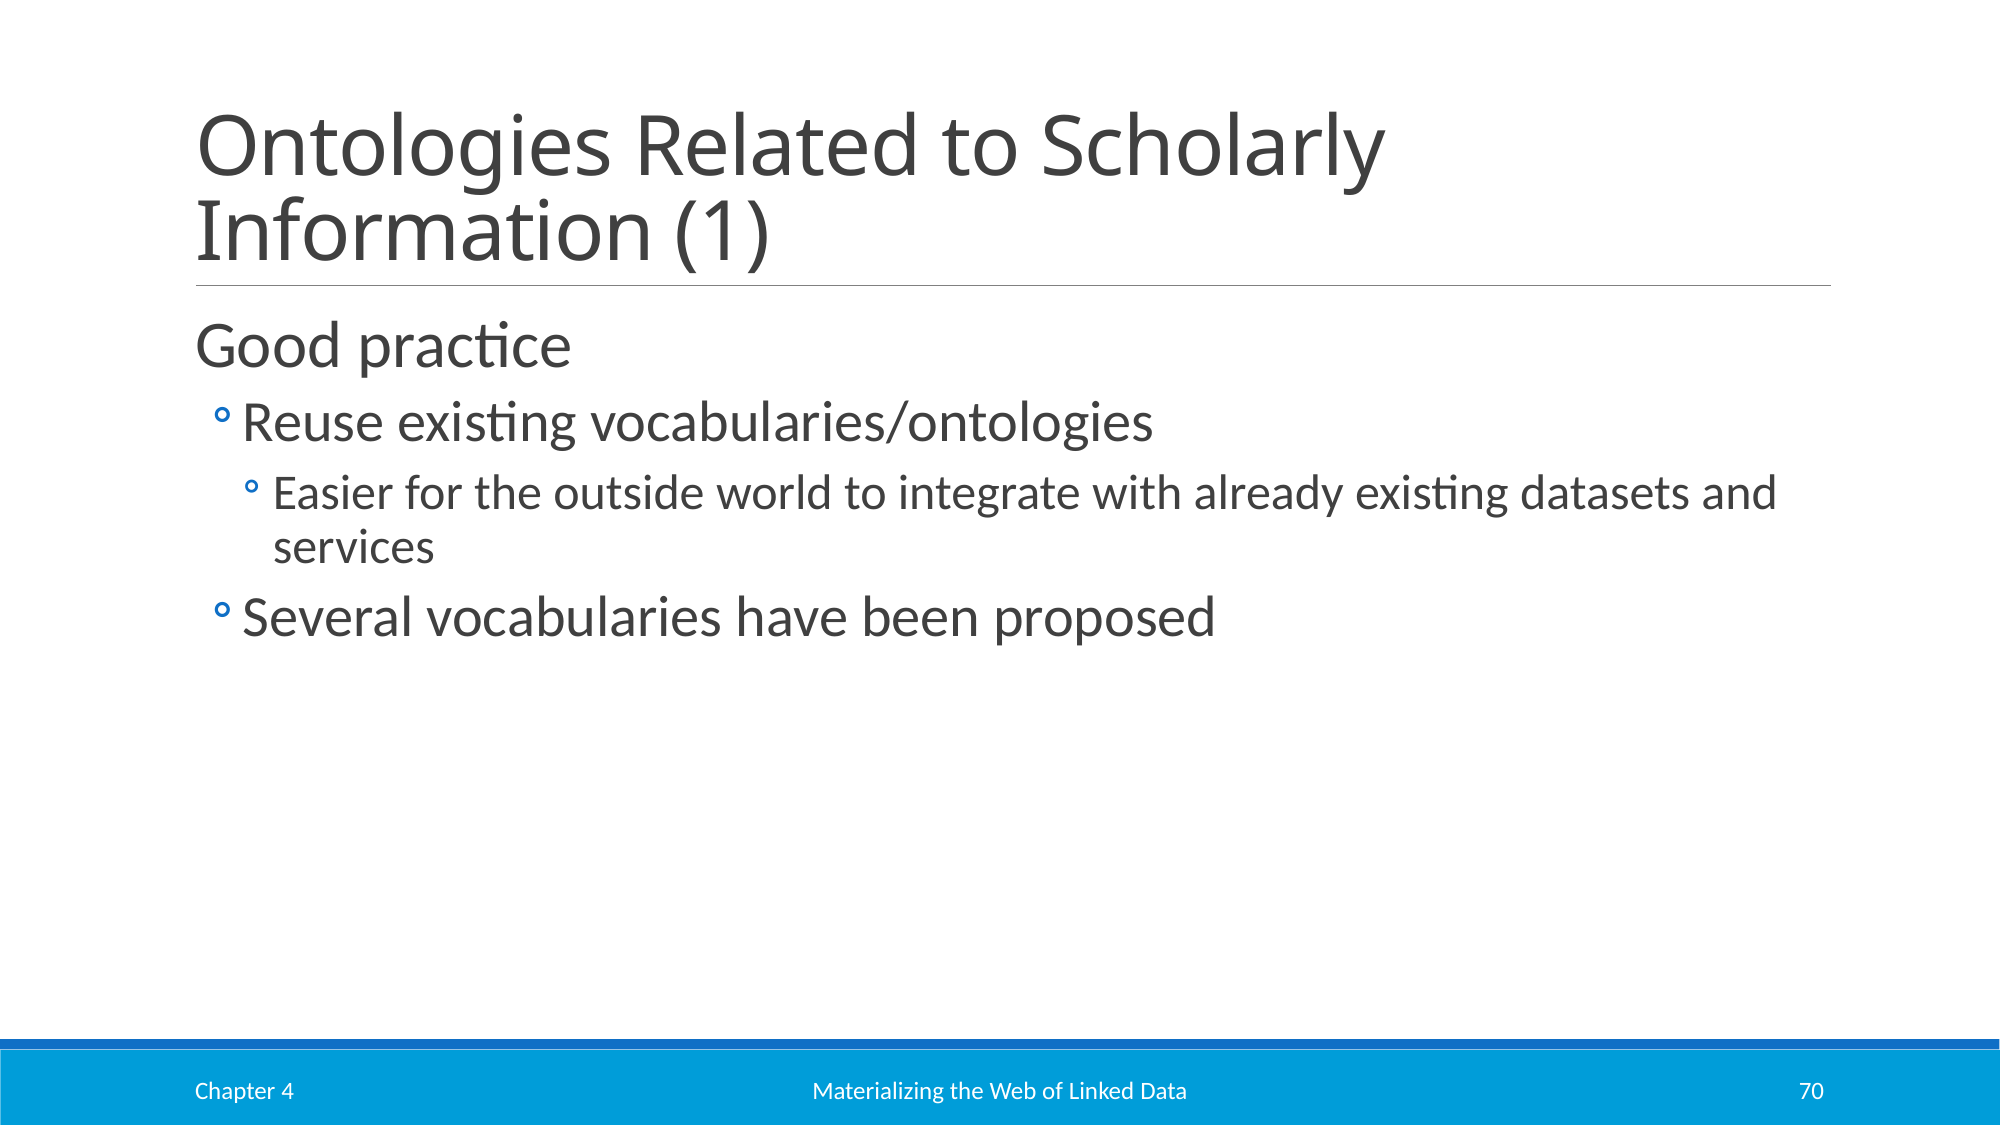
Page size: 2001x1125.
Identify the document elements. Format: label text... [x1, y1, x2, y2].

list Good practice Reuse existing vocabularies/ontologies Easier for the outside world to integrate with already existing datasets and services Several vocabularies have been proposed [180, 302, 1830, 963]
slide_number 70 [1624, 1059, 1840, 1120]
footer Materializing the Web of Linked Data [604, 1059, 1396, 1120]
title Ontologies Related to Scholarly Information (1) [180, 47, 1830, 285]
slide_number Chapter 4 [180, 1059, 586, 1120]
